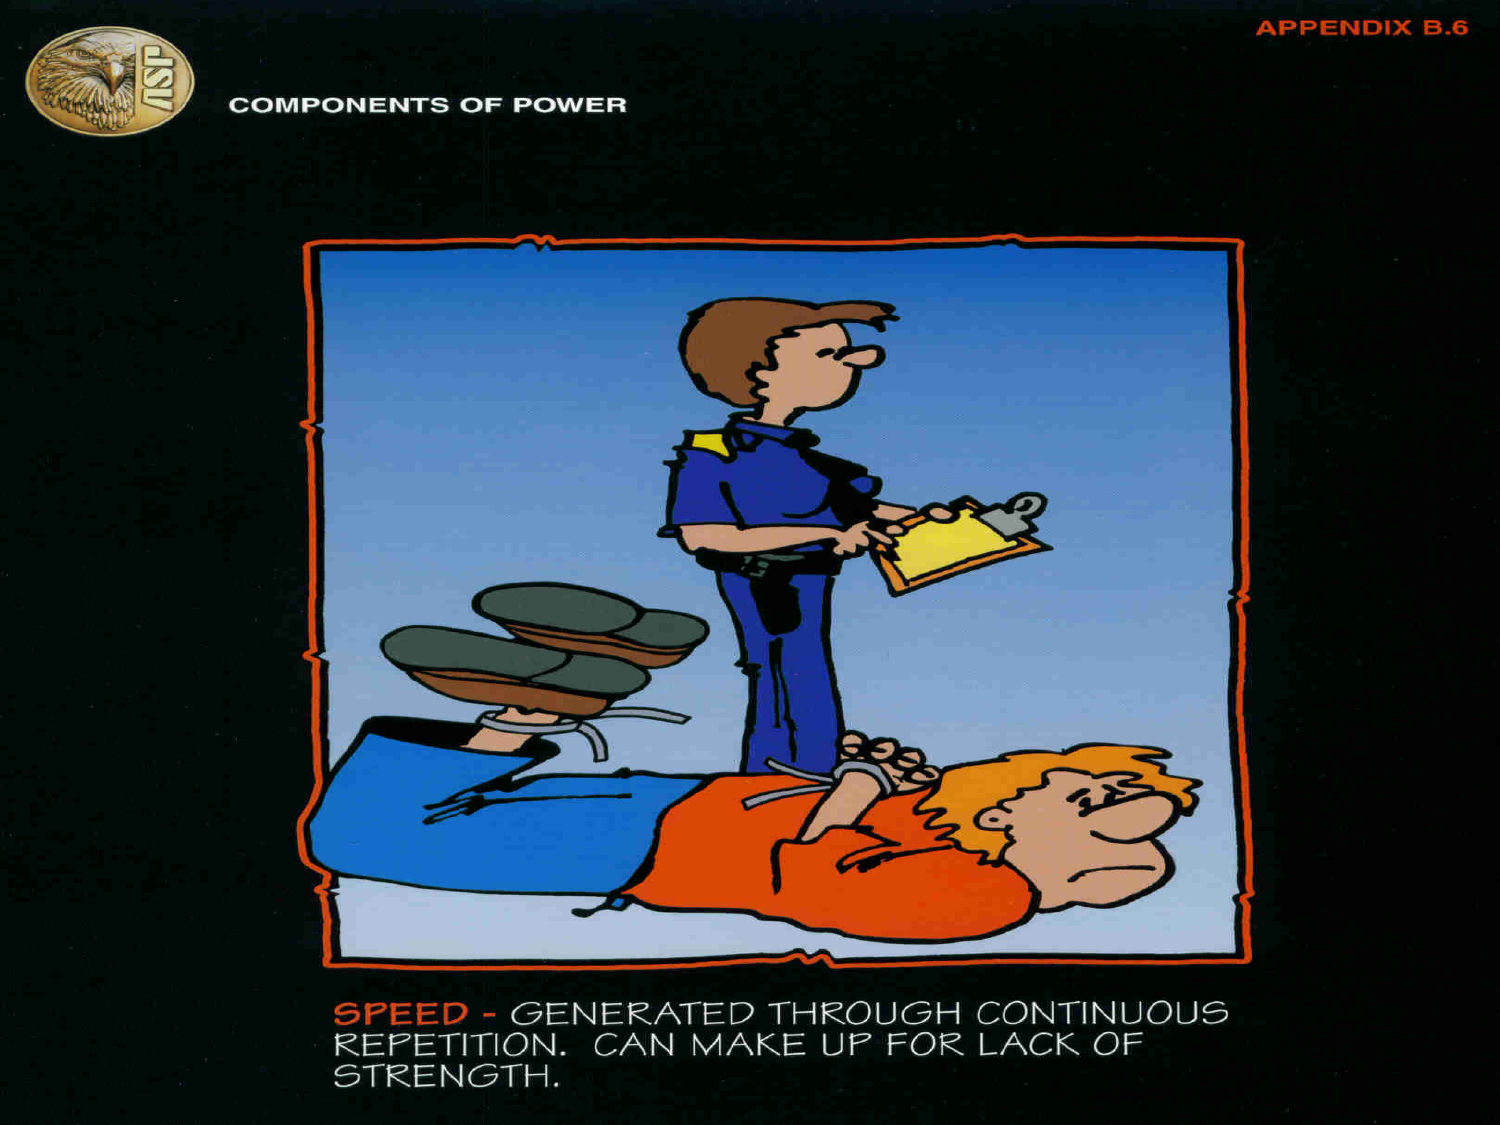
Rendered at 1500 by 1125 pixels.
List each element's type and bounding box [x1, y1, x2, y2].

list [0, 0, 1500, 1125]
